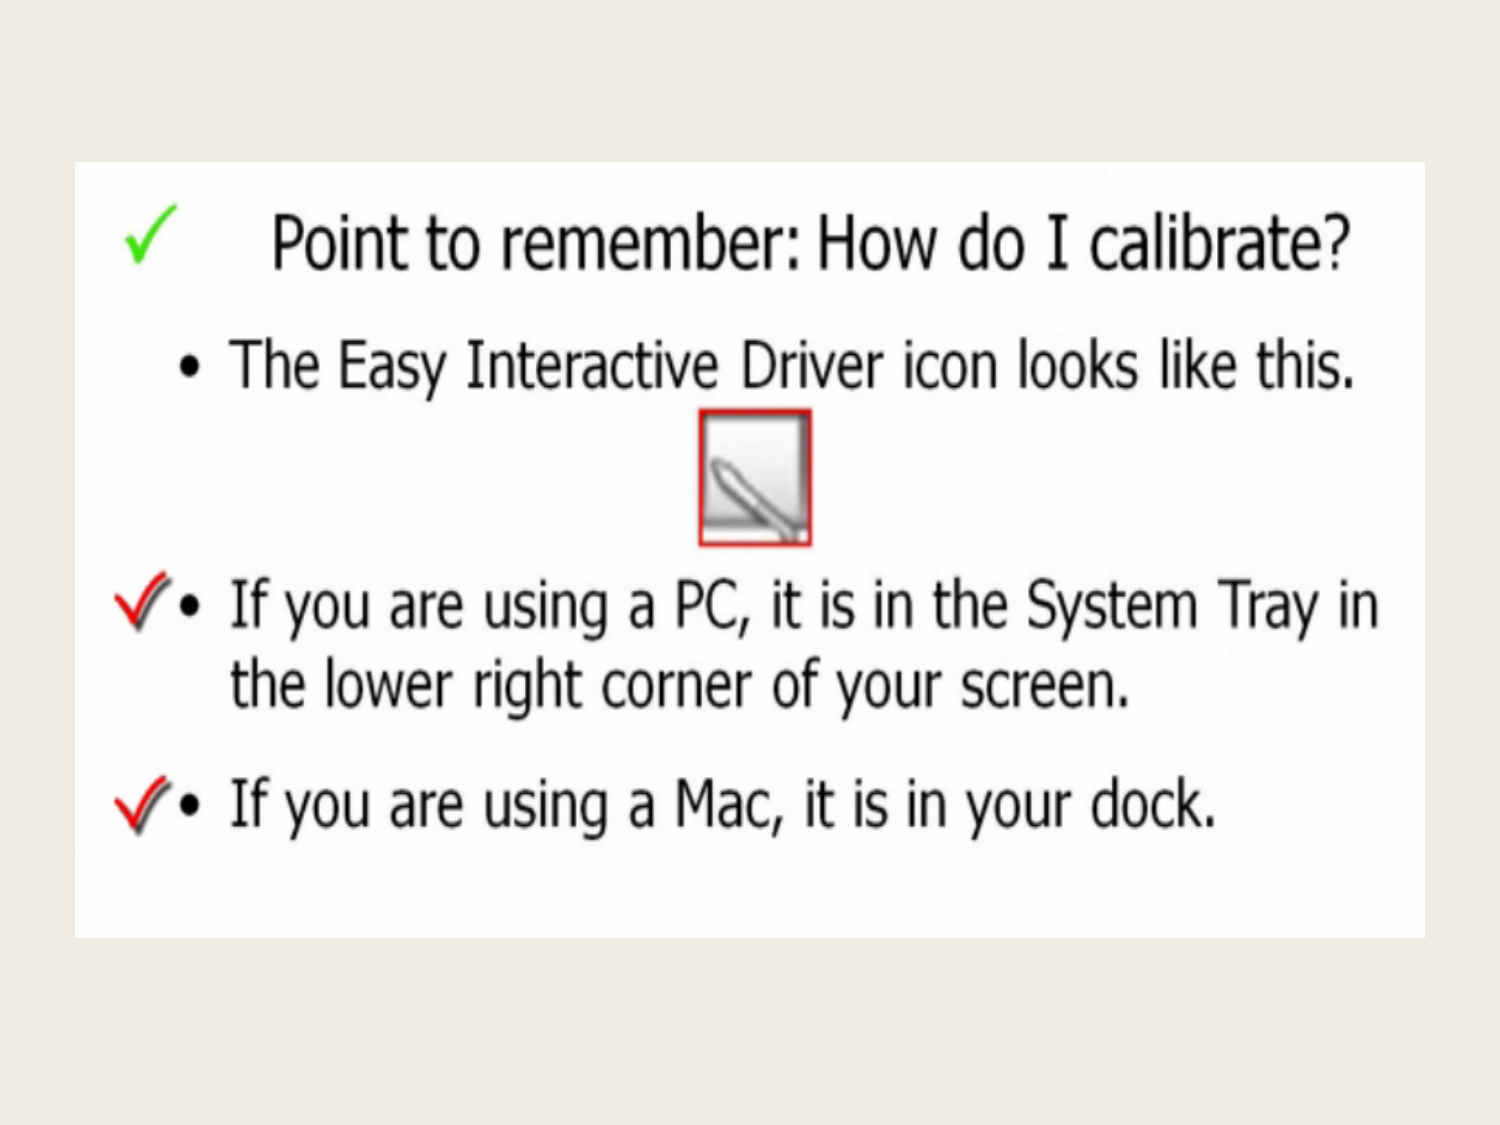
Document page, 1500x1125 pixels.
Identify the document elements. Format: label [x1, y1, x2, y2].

list [74, 162, 1426, 939]
